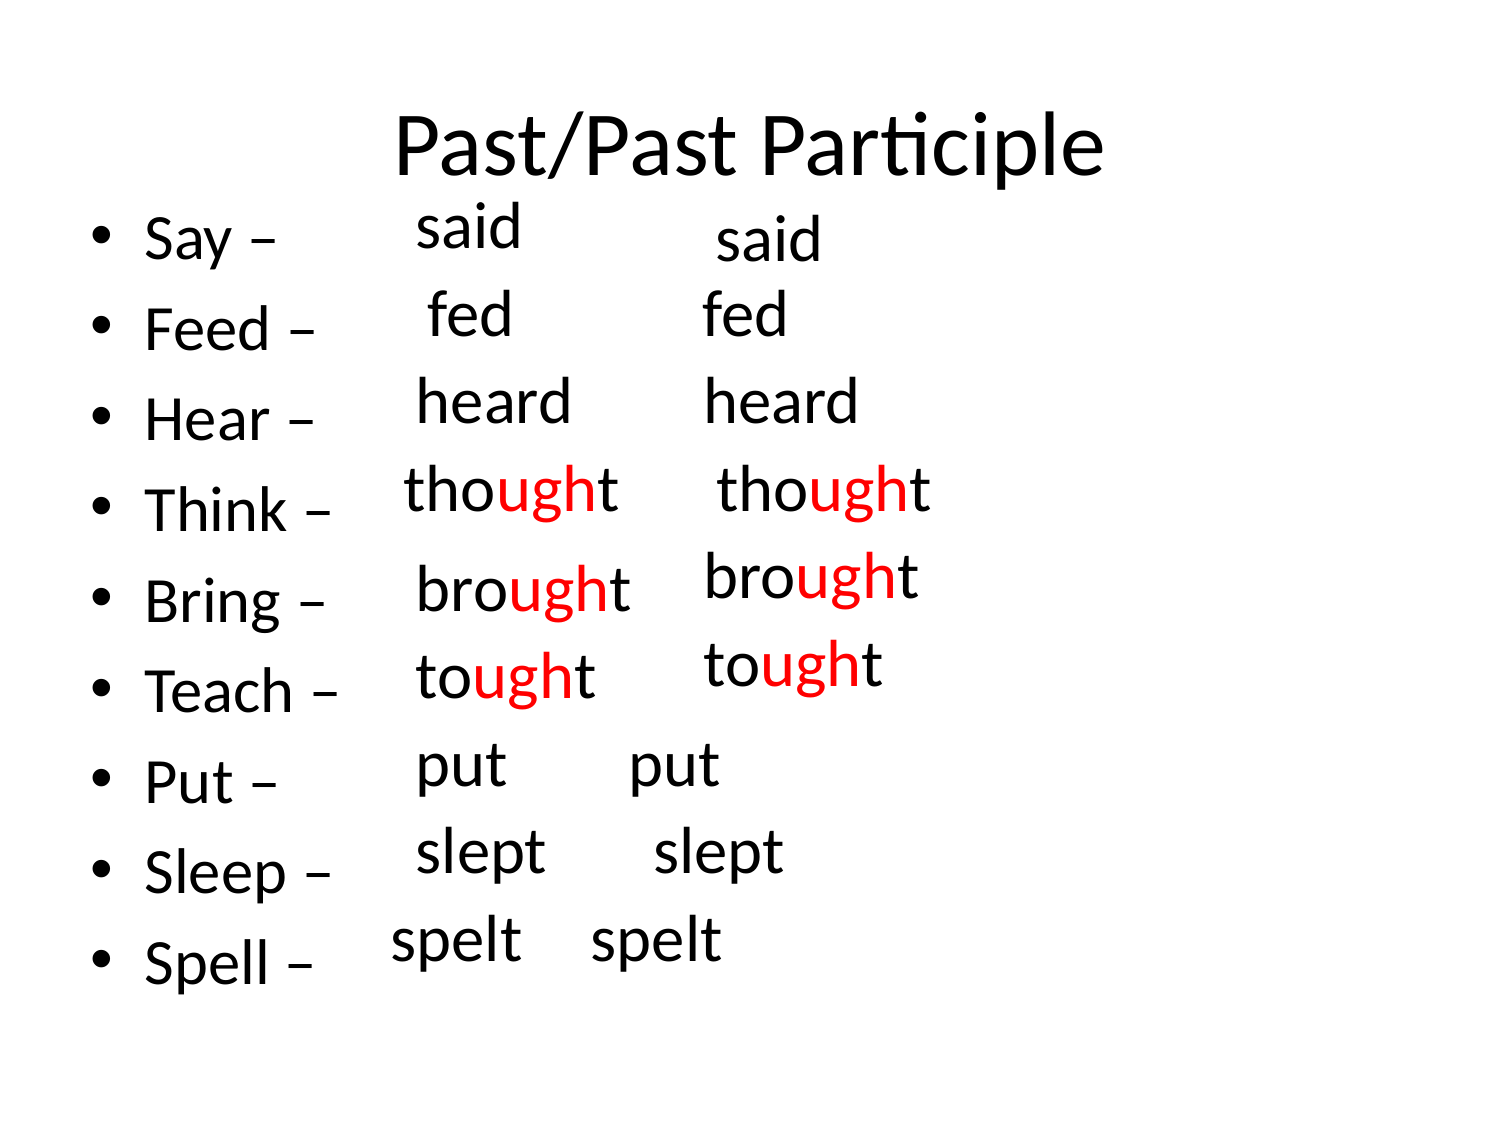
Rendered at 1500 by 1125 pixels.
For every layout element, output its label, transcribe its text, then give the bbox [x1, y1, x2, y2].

text_box heard [401, 349, 589, 437]
text_box brought [401, 537, 647, 633]
text_box spelt [576, 887, 738, 983]
text_box said [700, 187, 839, 283]
text_box spelt [376, 887, 538, 983]
text_box fed [413, 262, 530, 349]
text_box slept [400, 799, 563, 895]
text_box thought [389, 437, 635, 533]
text_box put [613, 712, 736, 808]
text_box fed [688, 262, 805, 349]
title Past/Past Participle [75, 45, 1425, 233]
list Say – Feed – Hear – Think – Bring – Teach – Put – Sleep – Spell – [75, 187, 1200, 1005]
text_box slept [638, 799, 800, 895]
text_box put [400, 712, 523, 799]
text_box said [400, 174, 539, 270]
text_box thought [701, 437, 948, 533]
text_box tought [401, 624, 612, 720]
text_box heard [688, 349, 876, 445]
text_box tought [688, 612, 899, 708]
text_box brought [688, 524, 935, 620]
